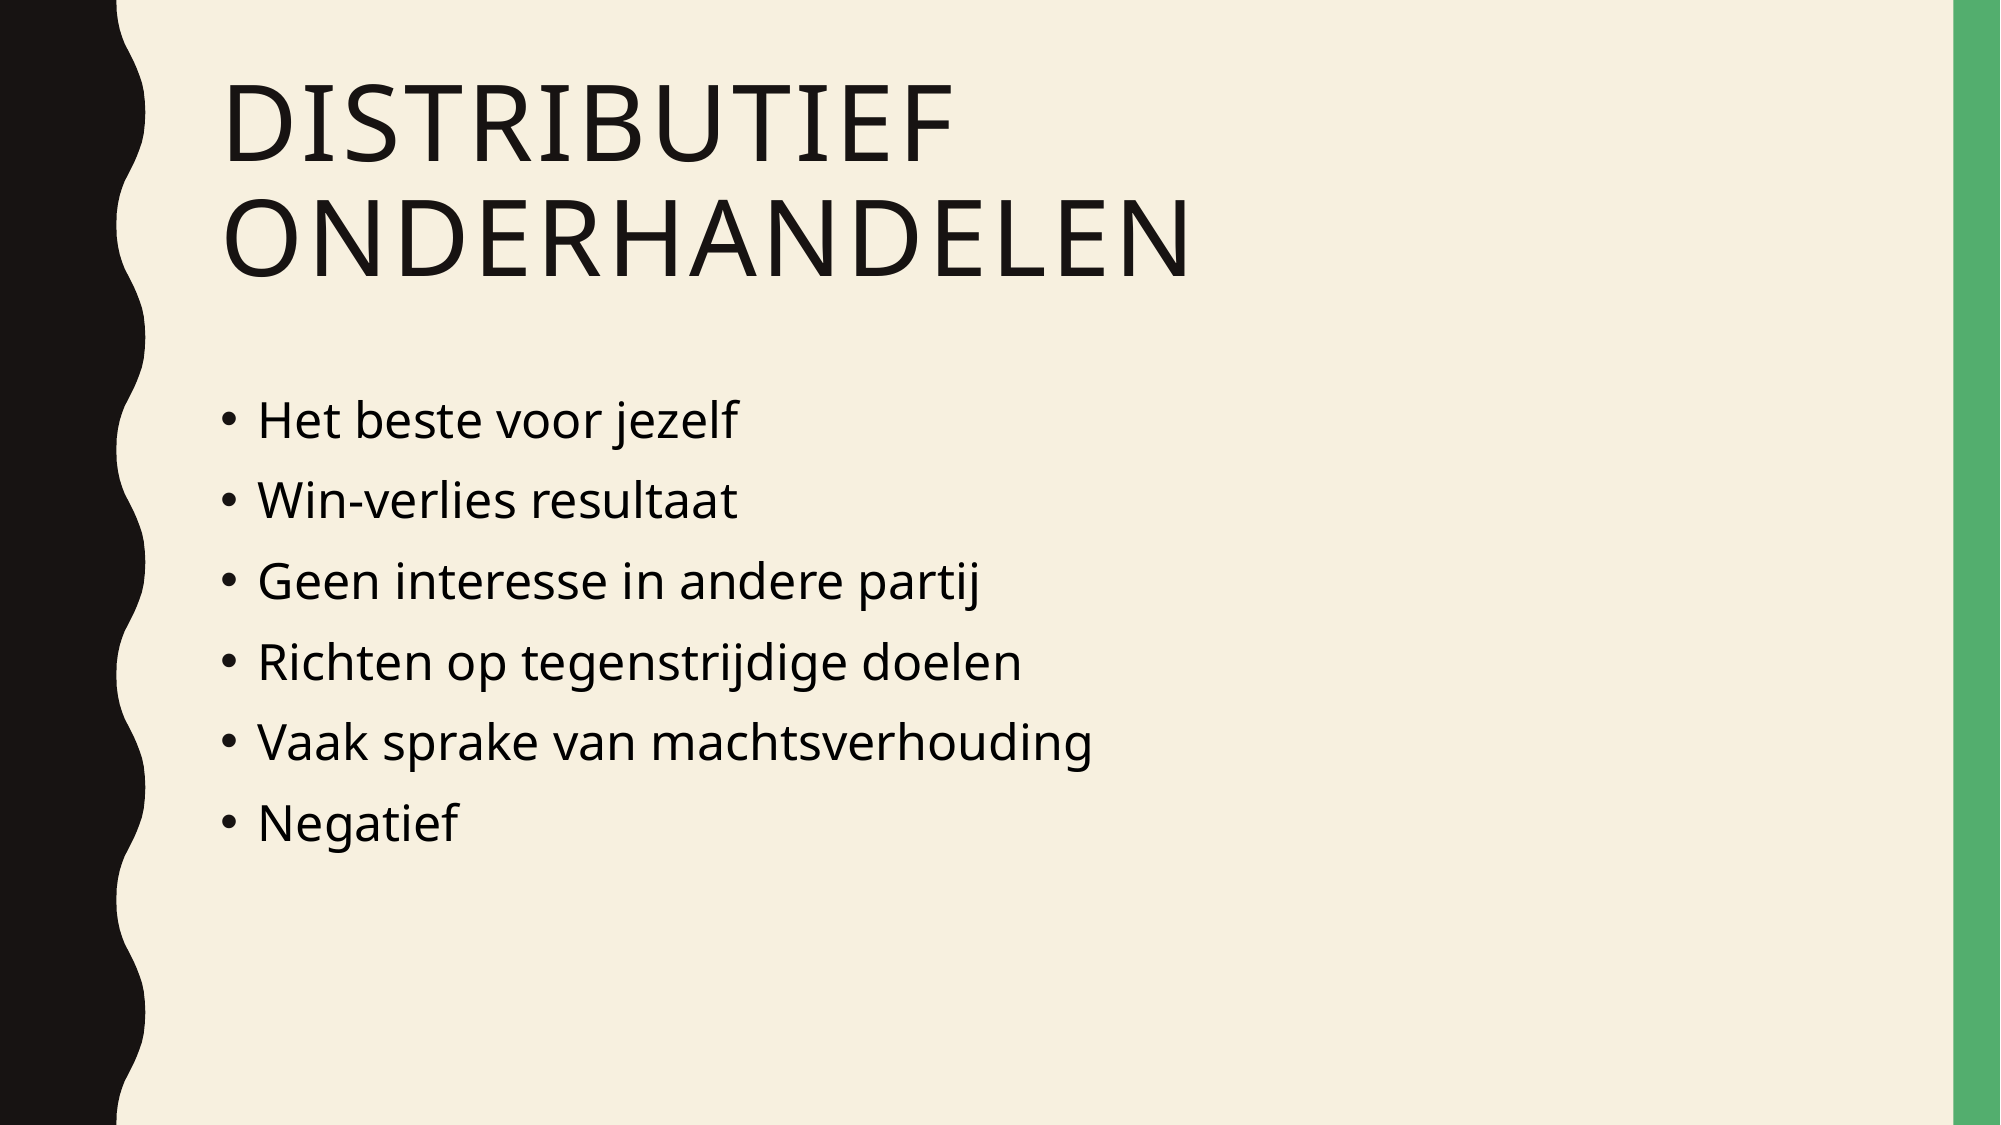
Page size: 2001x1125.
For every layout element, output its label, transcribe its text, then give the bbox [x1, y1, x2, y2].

list Het beste voor jezelf Win-verlies resultaat Geen interesse in andere partij Richten op tegenstrijdige doelen Vaak sprake van machtsverhouding Negatief [205, 375, 1875, 965]
title Distributief onderhandelen [205, 62, 1875, 308]
